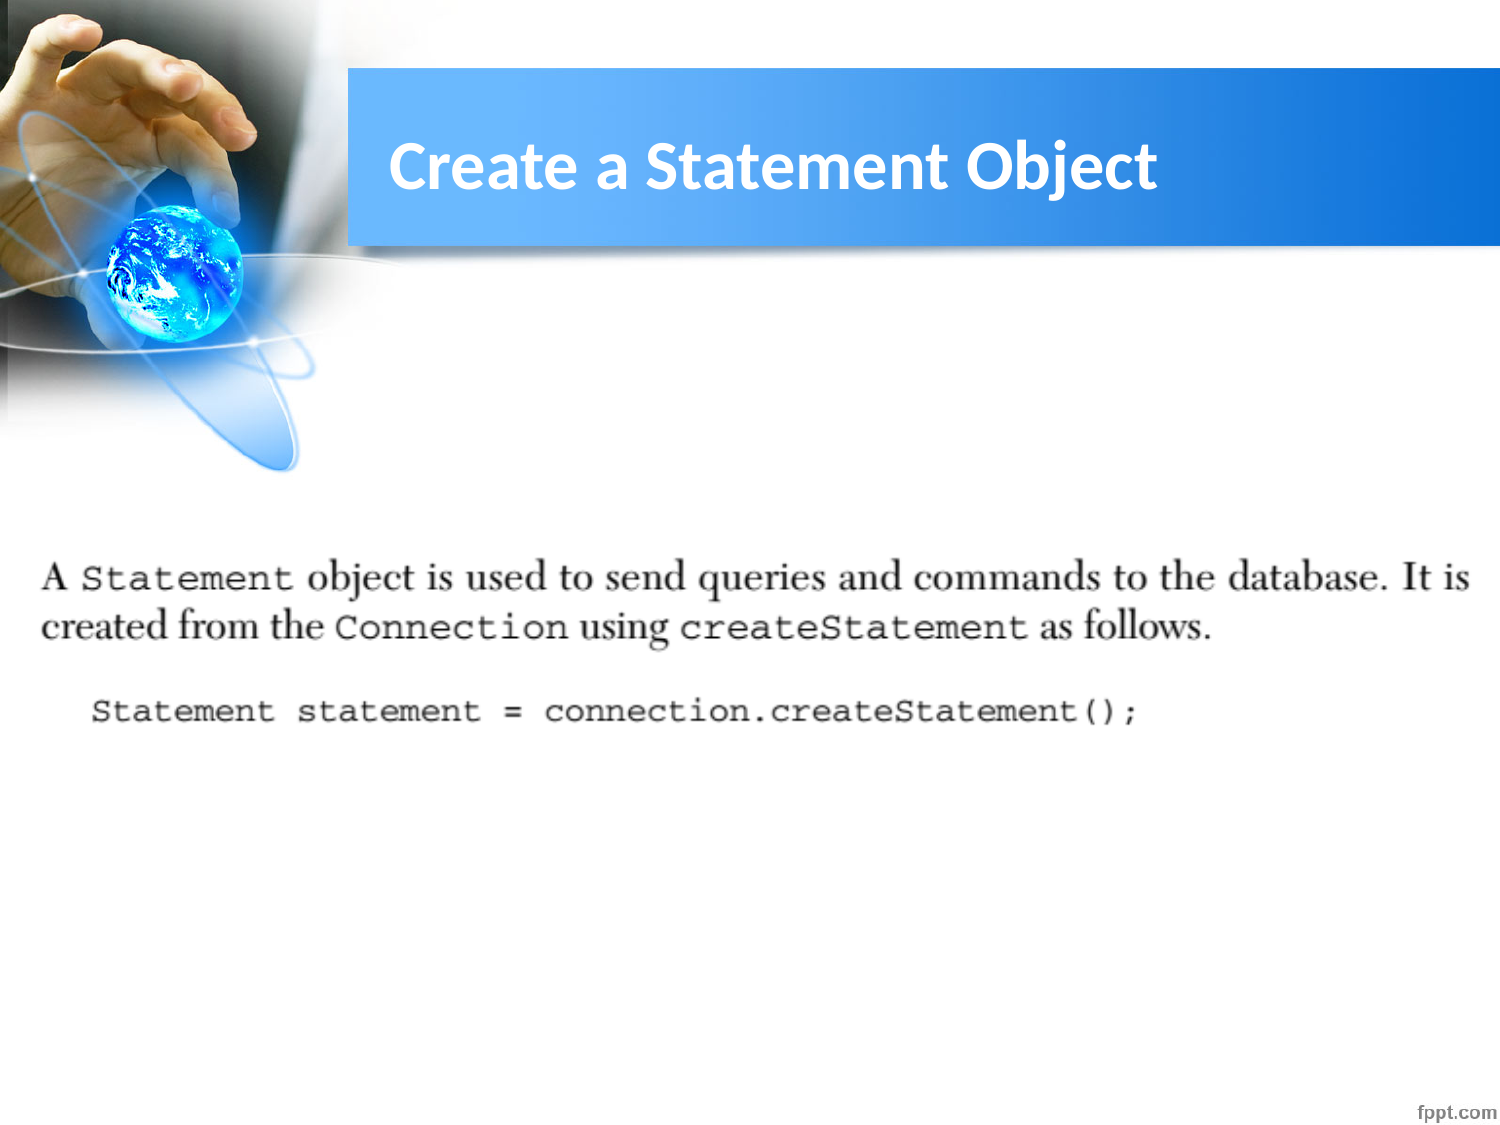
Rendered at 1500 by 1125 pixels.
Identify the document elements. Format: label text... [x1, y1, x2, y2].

title Create a Statement Object [374, 111, 1452, 212]
picture [0, 0, 1500, 1125]
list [23, 537, 1473, 735]
